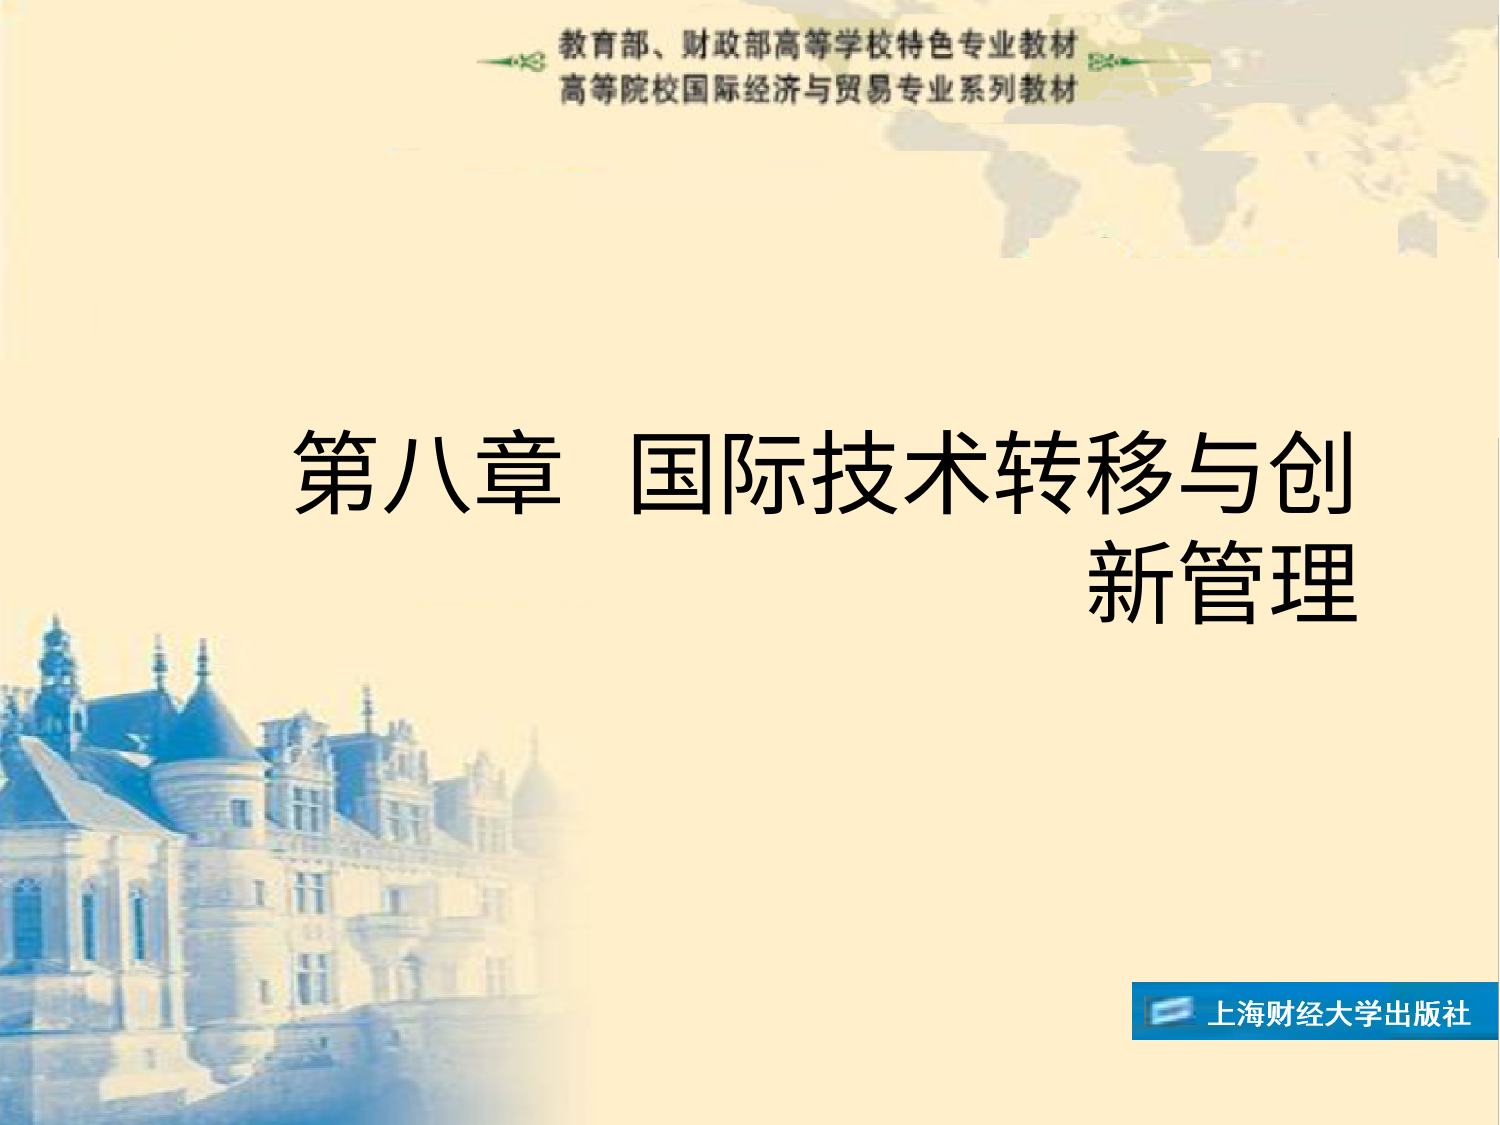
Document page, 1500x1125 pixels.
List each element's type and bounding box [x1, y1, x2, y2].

list [0, 0, 1499, 1125]
